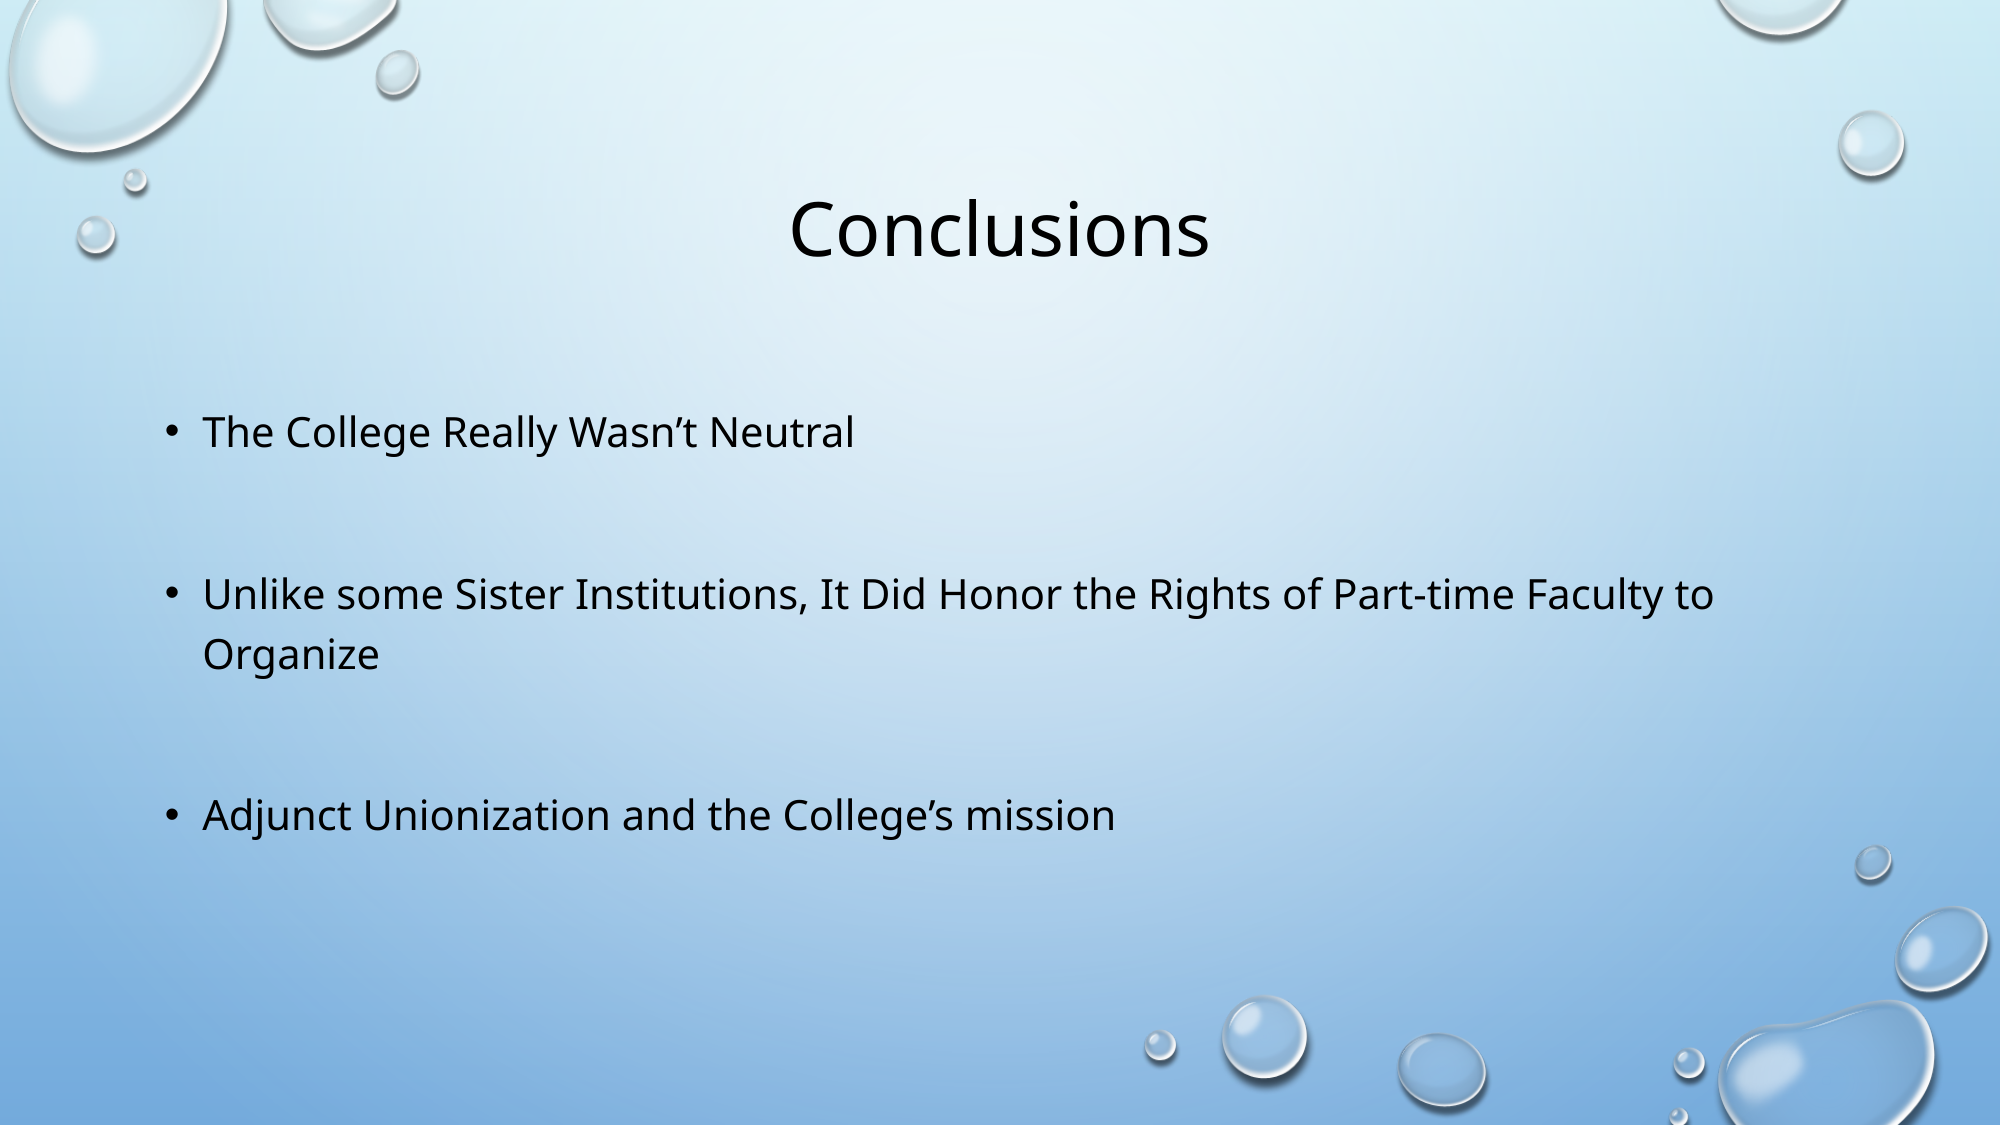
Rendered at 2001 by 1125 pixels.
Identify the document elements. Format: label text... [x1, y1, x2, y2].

picture [0, 0, 2000, 1125]
title Conclusions [149, 101, 1851, 364]
list The College Really Wasn’t Neutral Unlike some Sister Institutions, It Did Honor the Rights of Part-time Faculty to Organize Adjunct Unionization and the College’s mission [149, 388, 1850, 950]
